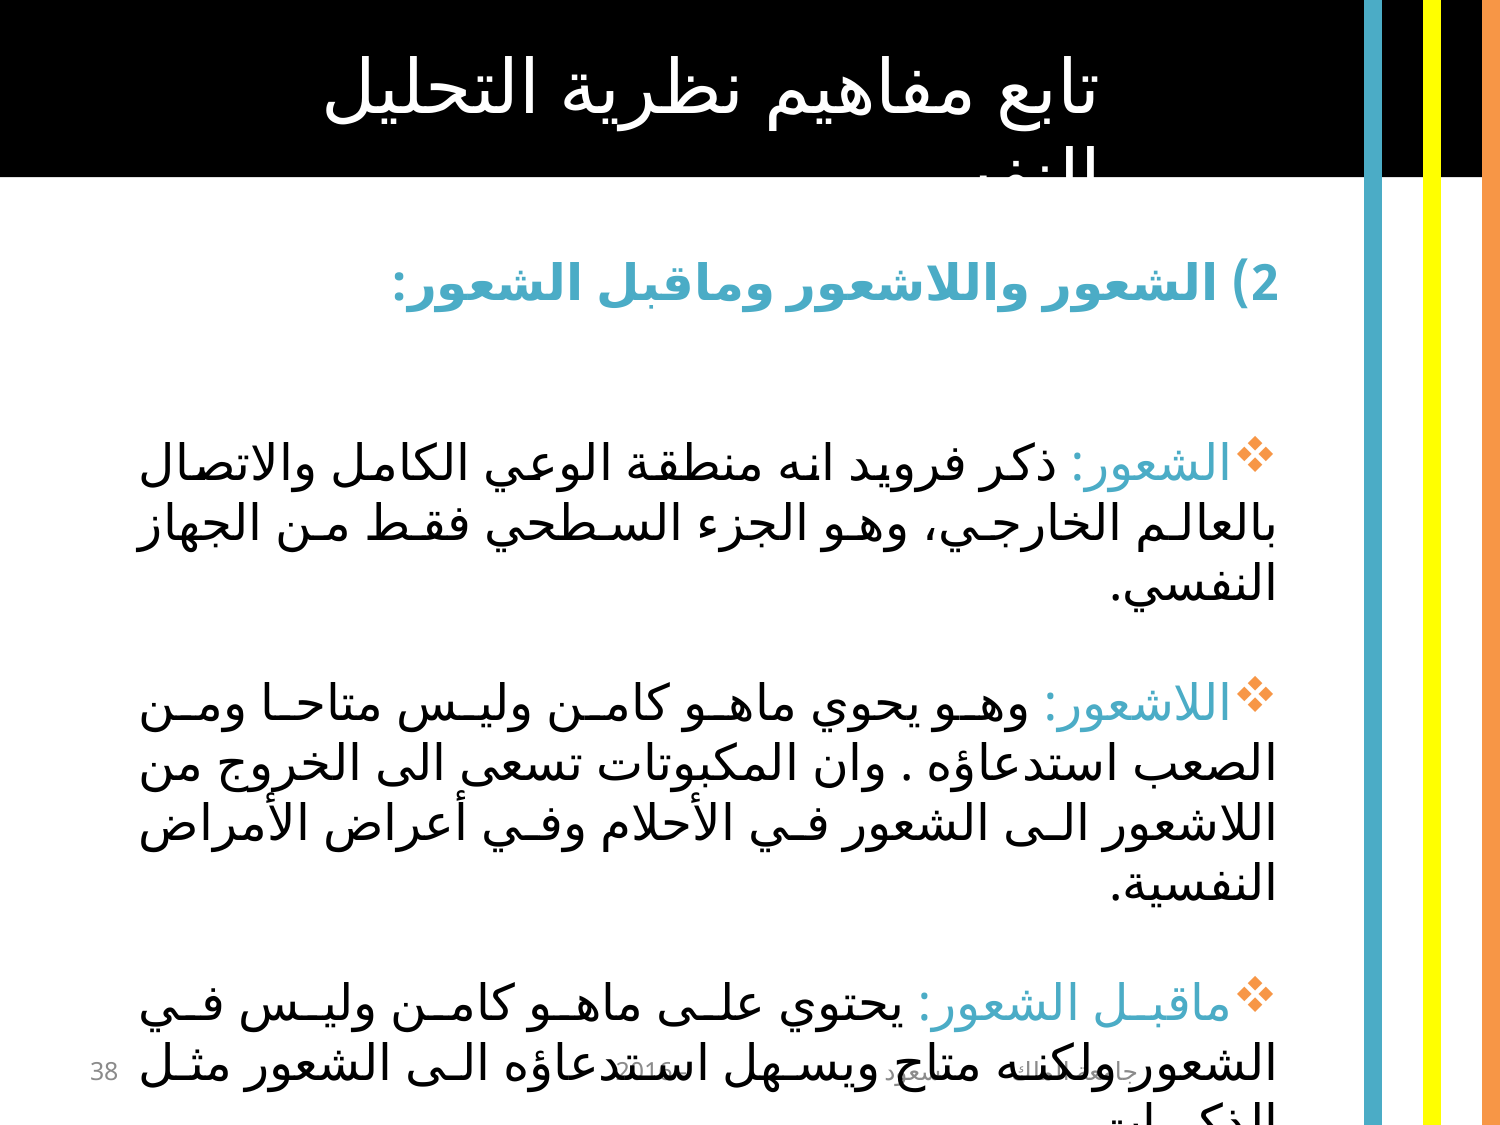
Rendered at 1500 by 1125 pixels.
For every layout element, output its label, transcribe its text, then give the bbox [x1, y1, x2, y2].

text_box 2) الشعور واللاشعور وماقبل الشعور: الشعور: ذكر فرويد انه منطقة الوعي الكامل والاتصال بالعالم الخارجي، وهو الجزء السطحي فقط من الجهاز النفسي. اللاشعور: وهو يحوي ماهو كامن وليس متاحا ومن الصعب استدعاؤه . وان المكبوتات تسعى الى الخروج من اللاشعور الى الشعور في الأحلام وفي أعراض الأمراض النفسية. ماقبل الشعور: يحتوي على ماهو كامن وليس في الشعور ولكنه متاح ويسهل استدعاؤه الى الشعور مثل الذكريات. [123, 243, 1294, 1125]
footer جامعة الملك سعود - 2016 [512, 1042, 988, 1103]
text_box [1443, 0, 1480, 179]
slide_number 38 [75, 1042, 425, 1103]
text_box [1384, 0, 1421, 179]
text_box [1362, 0, 1384, 1125]
text_box تابع مفاهيم نظرية التحليل النفسي [242, 30, 1117, 226]
text_box [1480, 0, 1500, 1125]
text_box [1421, 0, 1443, 1125]
text_box [0, 0, 1362, 179]
